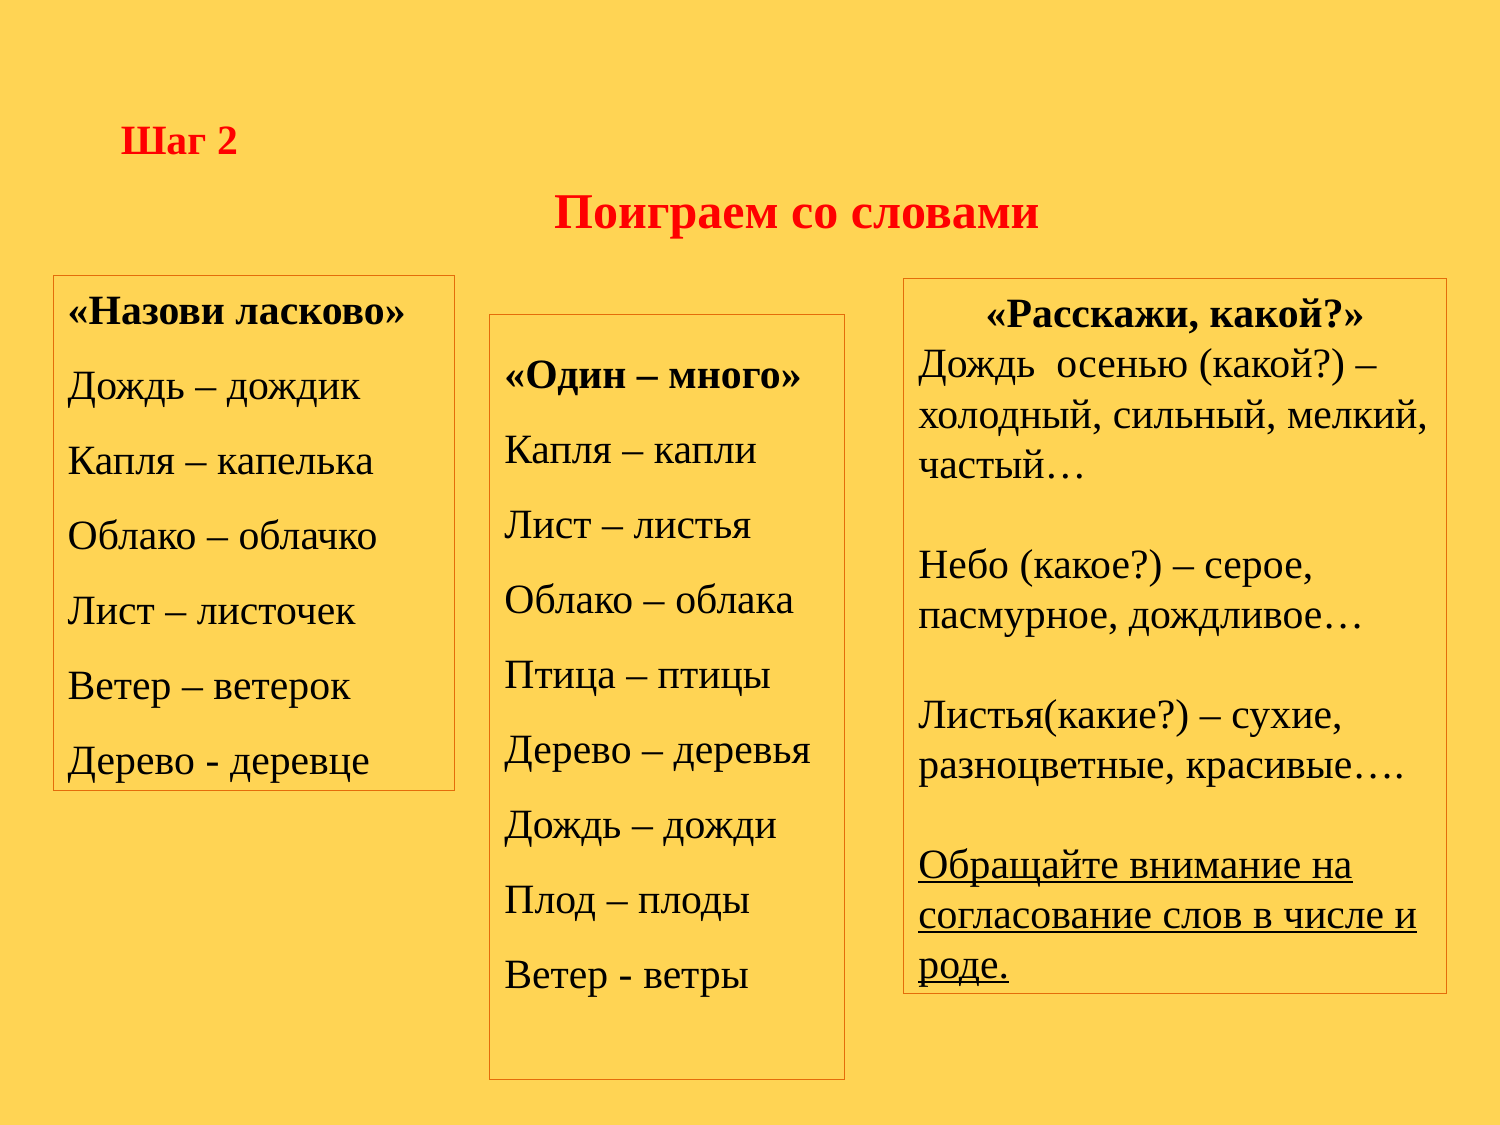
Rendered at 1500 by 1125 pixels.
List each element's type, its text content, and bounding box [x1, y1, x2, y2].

text_box «Назови ласково» Дождь – дождик Капля – капелька Облако – облачко Лист – листочек Ветер – ветерок Дерево - деревце [53, 275, 455, 791]
text_box Поиграем со словами [398, 171, 1196, 246]
text_box Шаг 2 [106, 105, 254, 171]
text_box «Расскажи, какой?» Дождь осенью (какой?) – холодный, сильный, мелкий, частый… Небо (какое?) – серое, пасмурное, дождливое… Листья(какие?) – сухие, разноцветные, красивые…. Обращайте внимание на согласование слов в числе и роде. [903, 278, 1447, 994]
text_box «Один – много» Капля – капли Лист – листья Облако – облака Птица – птицы Дерево – деревья Дождь – дожди Плод – плоды Ветер - ветры [489, 314, 845, 1080]
